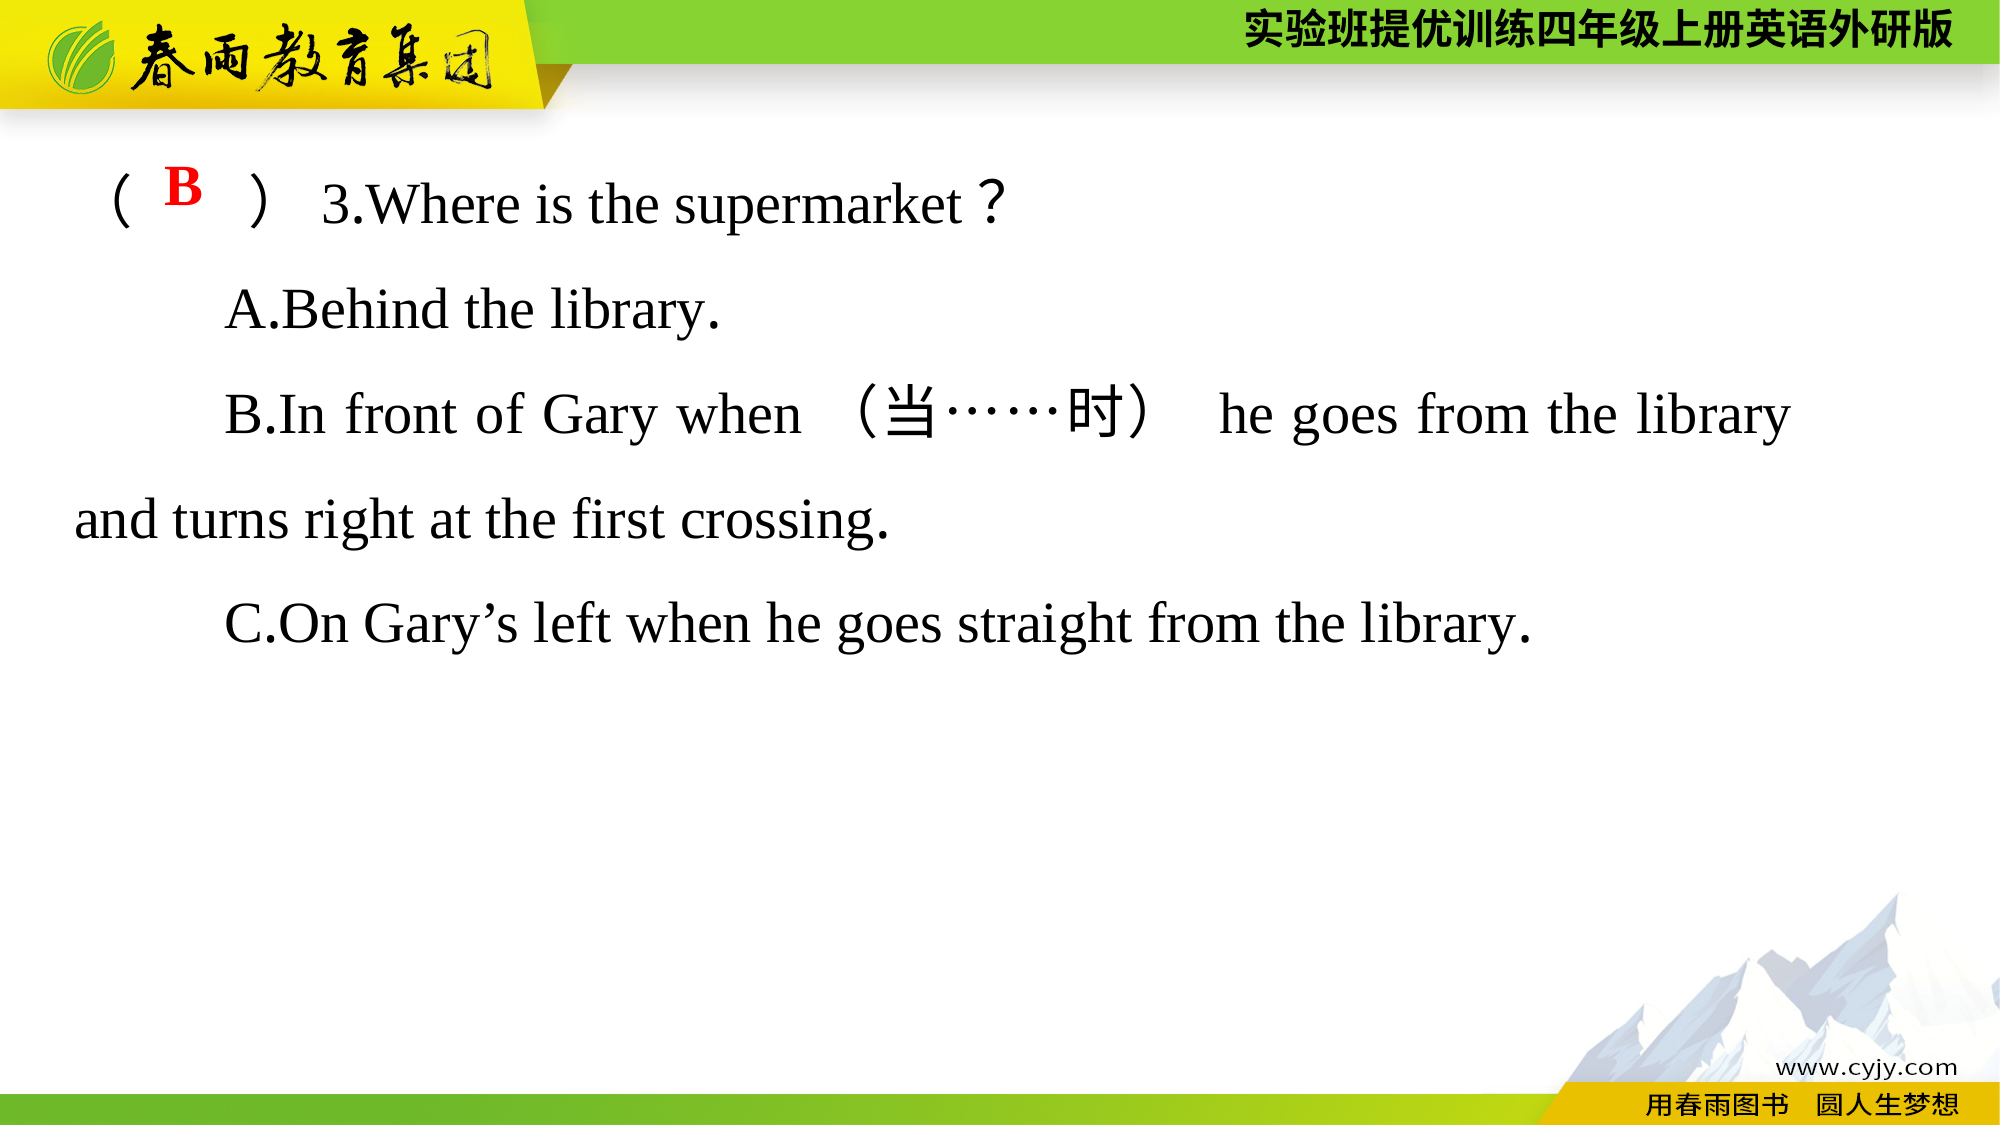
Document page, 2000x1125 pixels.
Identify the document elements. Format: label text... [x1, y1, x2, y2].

text_box B [149, 140, 219, 225]
picture [0, 0, 2000, 1125]
list （ ）3.Where is the supermarket？ A.Behind the library. B.In front of Gary when（当……时） he goes from the library and turns right at the first crossing. C.On Gary’s left when he goes straight from the library. [59, 122, 1944, 668]
